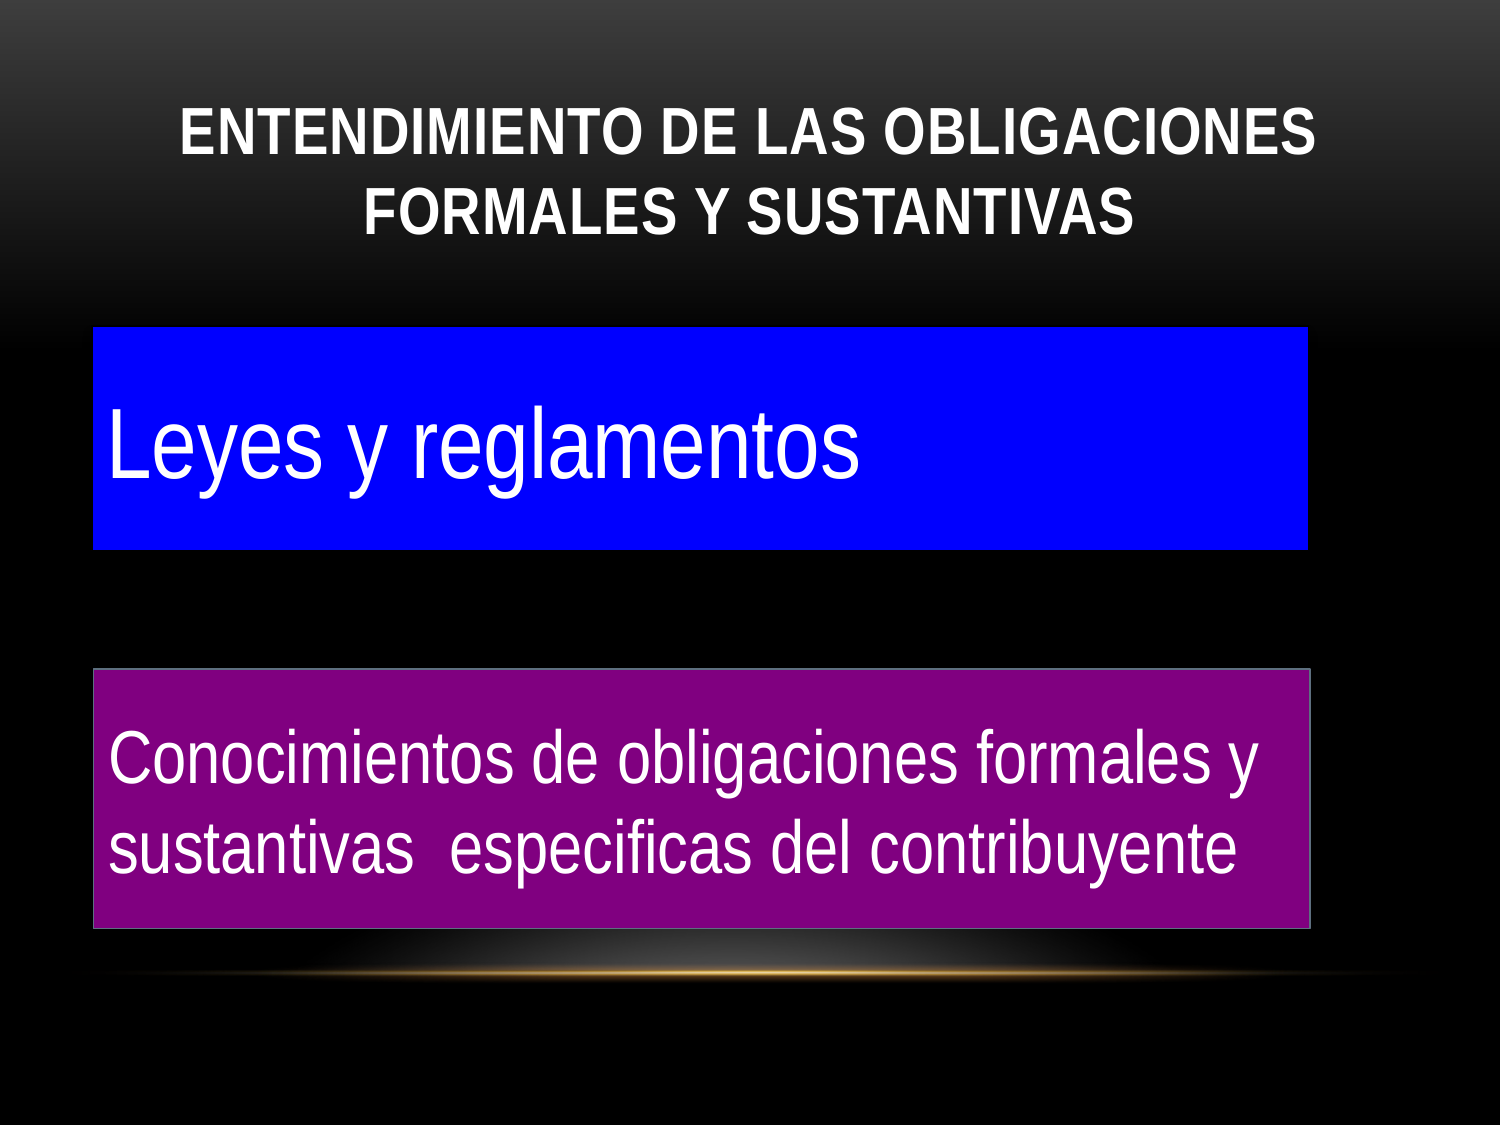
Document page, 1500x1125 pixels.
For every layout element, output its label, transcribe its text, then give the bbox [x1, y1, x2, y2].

text_box Leyes y reglamentos [91, 325, 1309, 551]
title ENTENDIMIENTO DE LAS OBLIGACIONES FORMALES Y SUSTANTIVAS [99, 45, 1400, 256]
text_box Conocimientos de obligaciones formales y sustantivas especificas del contribuyente [93, 668, 1311, 929]
picture [0, 0, 1500, 1125]
